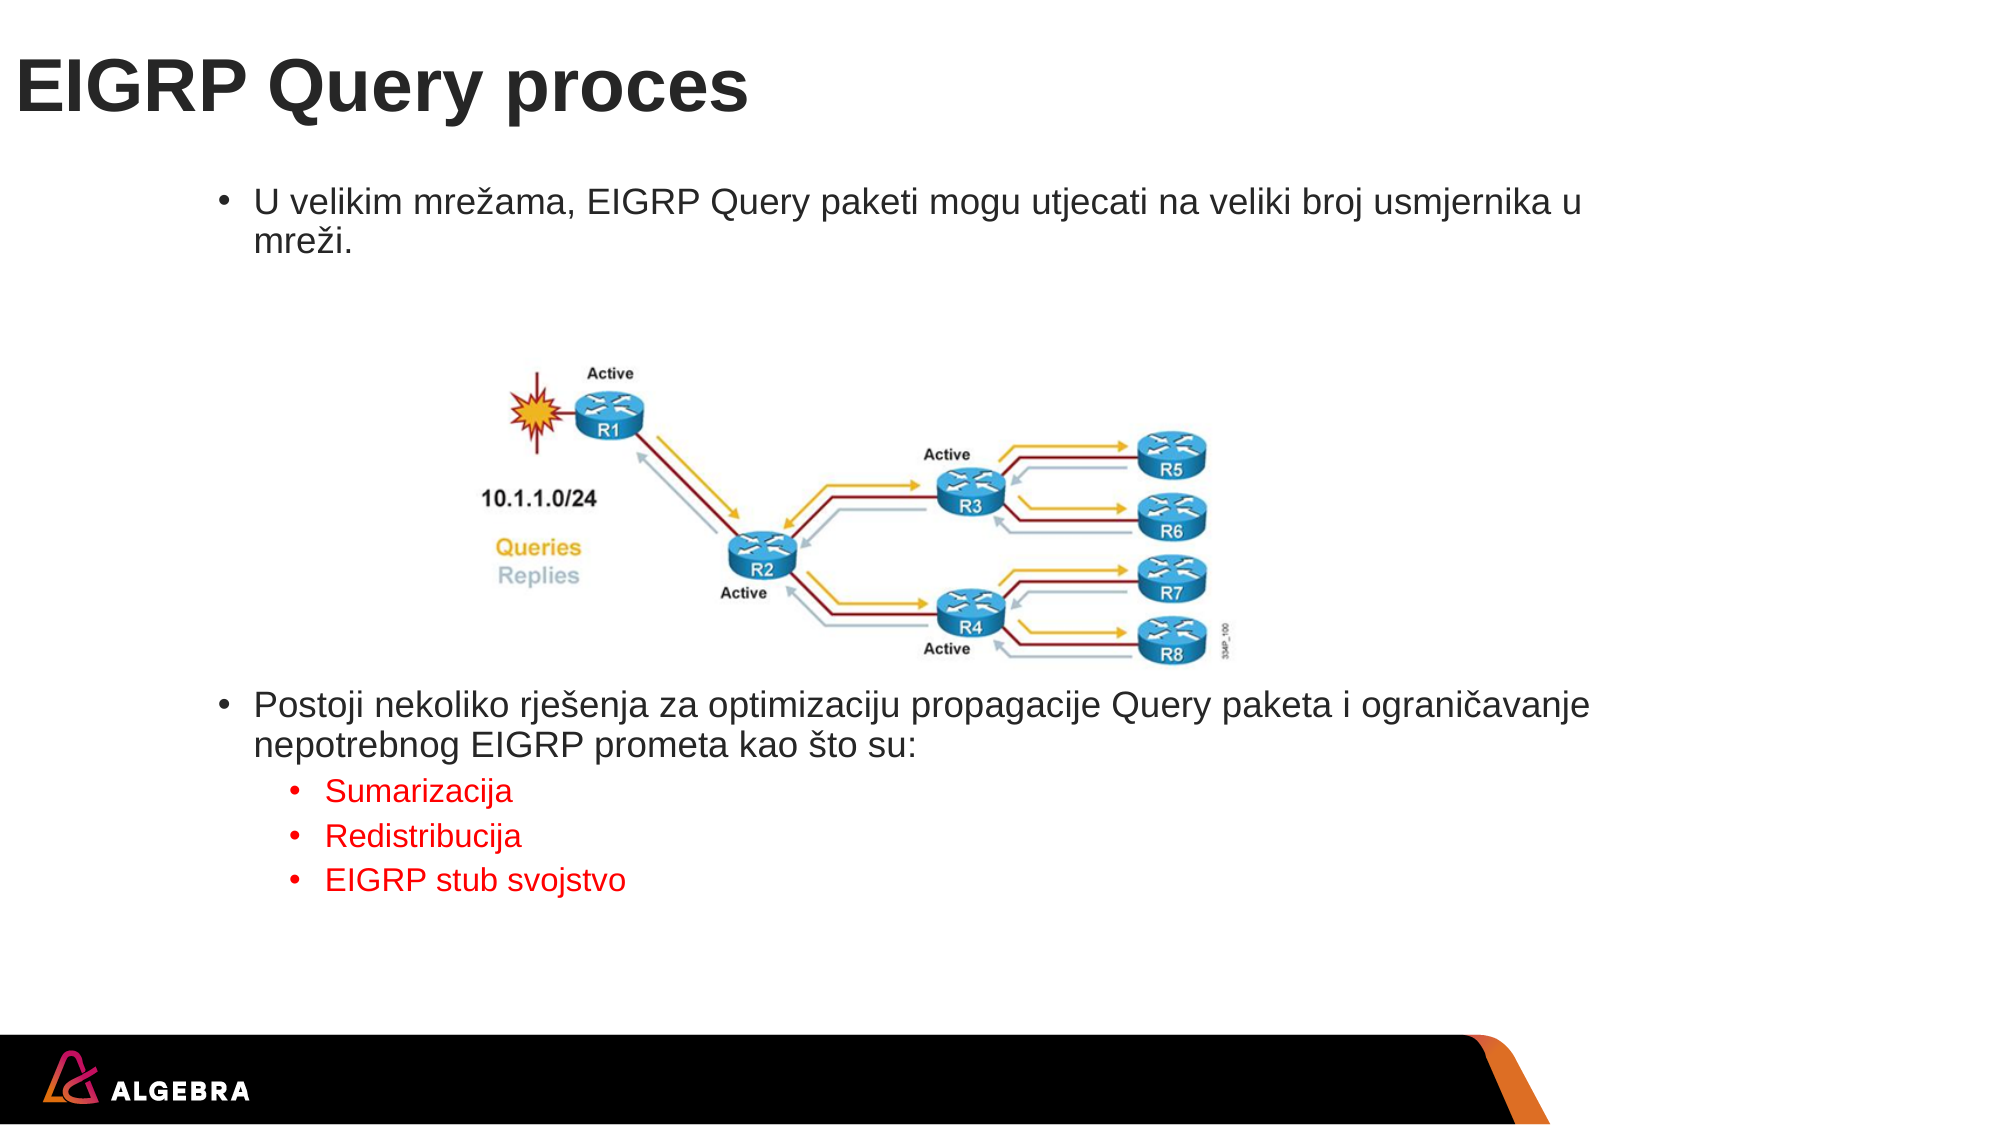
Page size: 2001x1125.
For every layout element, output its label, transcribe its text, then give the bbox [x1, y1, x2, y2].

list U velikim mrežama, EIGRP Query paketi mogu utjecati na veliki broj usmjernika u mreži. Postoji nekoliko rješenja za optimizaciju propagacije Query paketa i ograničavanje nepotrebnog EIGRP prometa kao što su: Sumarizacija Redistribucija EIGRP stub svojstvo [202, 175, 1672, 914]
picture [469, 348, 1238, 689]
title EIGRP Query proces [0, 0, 1739, 175]
picture [0, 1034, 1733, 1125]
